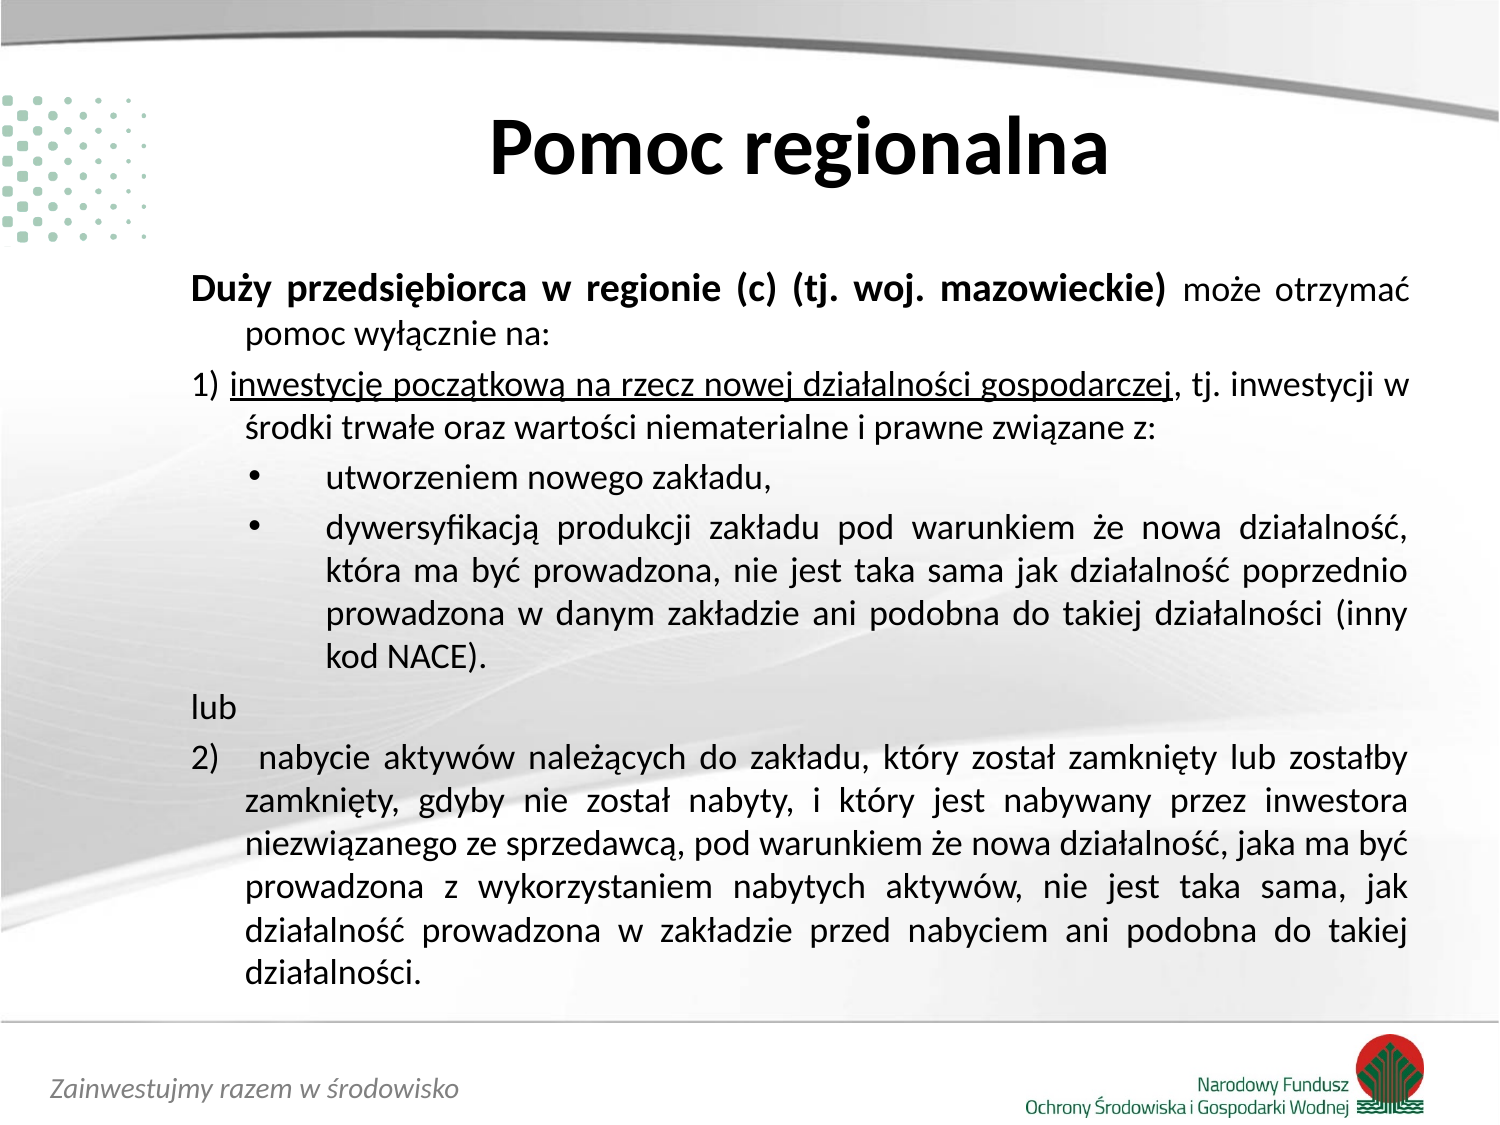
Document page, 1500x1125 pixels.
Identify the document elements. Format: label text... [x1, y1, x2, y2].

list Duży przedsiębiorca w regionie (c) (tj. woj. mazowieckie) może otrzymać pomoc wyłącznie na: 1) inwestycję początkową na rzecz nowej działalności gospodarczej, tj. inwestycji w środki trwałe oraz wartości niematerialne i prawne związane z: utworzeniem nowego zakładu, dywersyfikacją produkcji zakładu pod warunkiem że nowa działalność, która ma być prowadzona, nie jest taka sama jak działalność poprzednio prowadzona w danym zakładzie ani podobna do takiej działalności (inny kod NACE). lub 2) nabycie aktywów należących do zakładu, który został zamknięty lub zostałby zamknięty, gdyby nie został nabyty, i który jest nabywany przez inwestora niezwiązanego ze sprzedawcą, pod warunkiem że nowa działalność, jaka ma być prowadzona z wykorzystaniem nabytych aktywów, nie jest taka sama, jak działalność prowadzona w zakładzie przed nabyciem ani podobna do takiej działalności. [175, 208, 1425, 1005]
picture [1026, 1034, 1424, 1118]
picture [0, 0, 1499, 1023]
title Pomoc regionalna [175, 78, 1425, 205]
